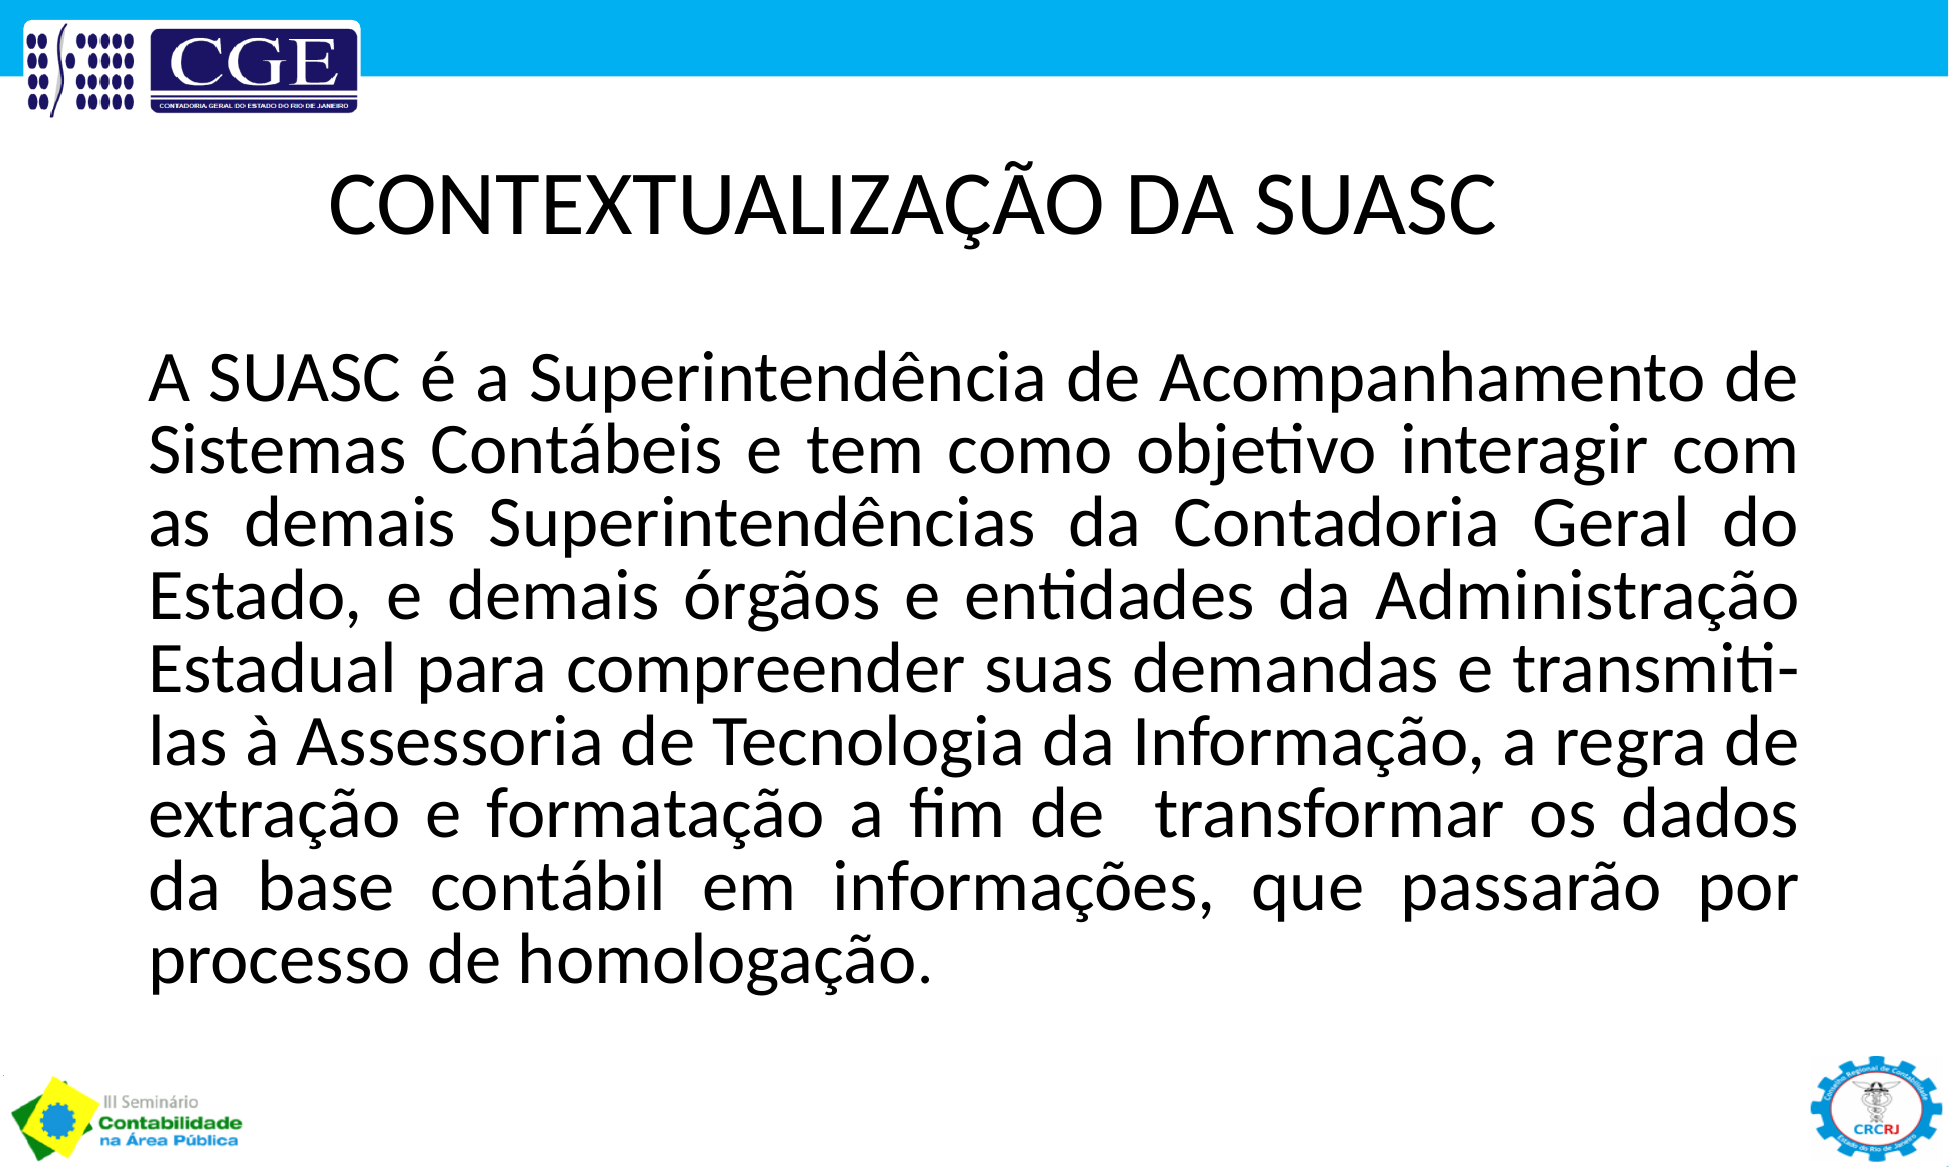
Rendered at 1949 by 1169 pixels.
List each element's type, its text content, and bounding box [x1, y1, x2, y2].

picture [3, 1075, 254, 1168]
text_box A SUASC é a Superintendência de Acompanhamento de Sistemas Contábeis e tem como objetivo interagir com as demais Superintendências da Contadoria Geral do Estado, e demais órgãos e entidades da Administração Estadual para compreender suas demandas e transmiti-las à Assessoria de Tecnologia da Informação, a regra de extração e formatação a fim de transformar os dados da base contábil em informações, que passarão por processo de homologação. [130, 337, 1819, 1076]
text_box CONTEXTUALIZAÇÃO DA SUASC [0, 156, 1716, 352]
picture [1803, 1056, 1949, 1167]
picture [23, 20, 361, 118]
